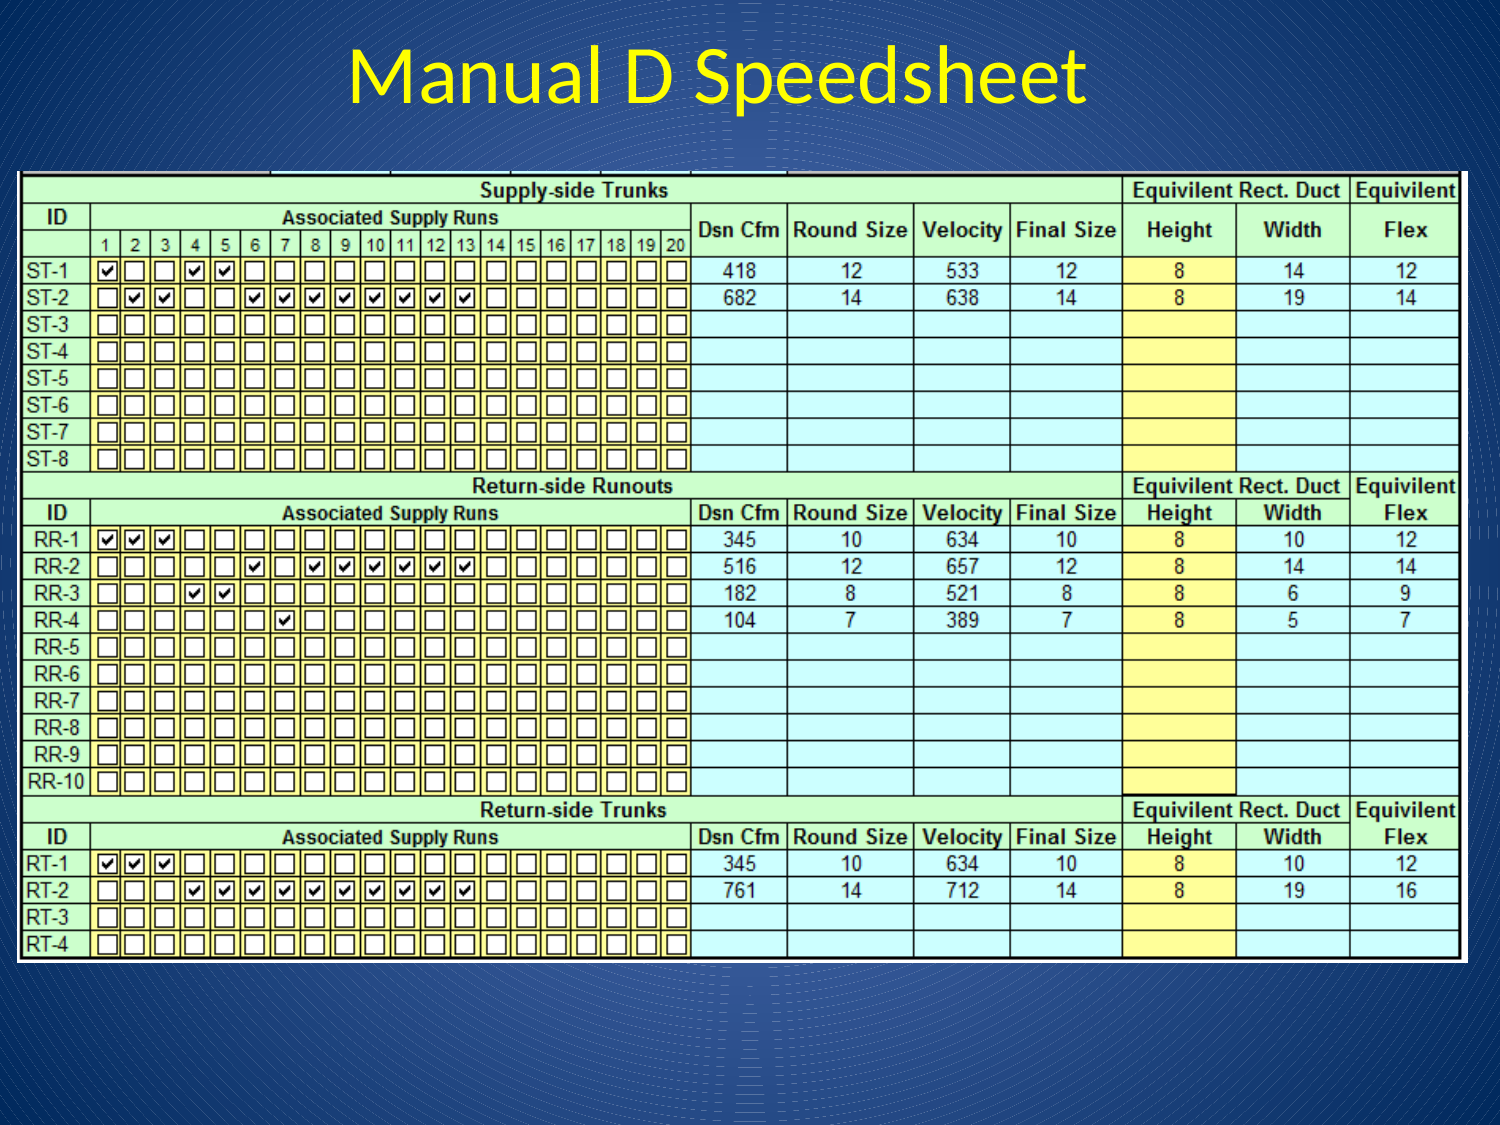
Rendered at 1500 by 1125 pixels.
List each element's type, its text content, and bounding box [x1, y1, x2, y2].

text_box Manual D Speedsheet [331, 12, 1104, 128]
picture [16, 170, 1468, 963]
